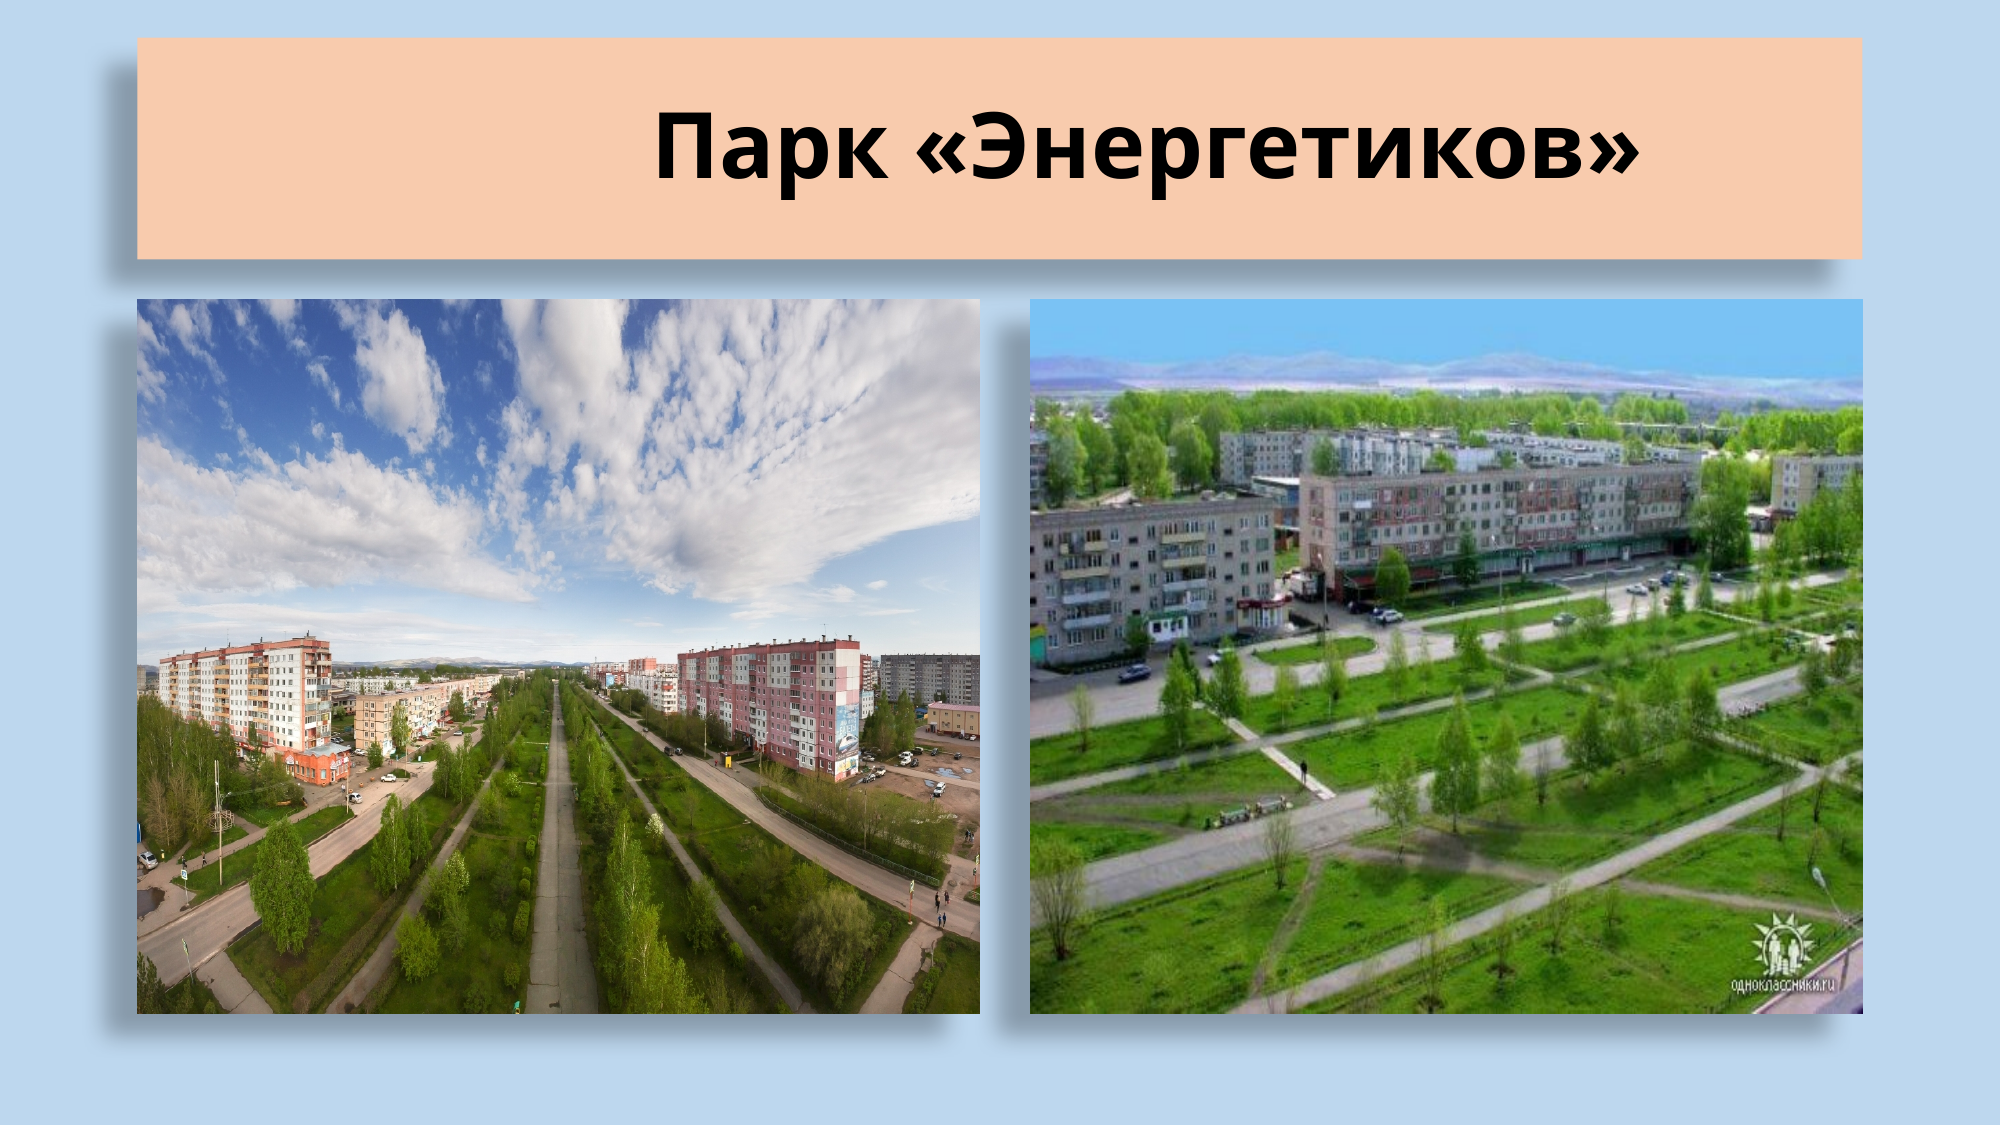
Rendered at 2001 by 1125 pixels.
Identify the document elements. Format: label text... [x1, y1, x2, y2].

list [137, 299, 980, 1014]
title Парк «Энергетиков» [137, 37, 1863, 260]
picture [1030, 299, 1863, 1014]
